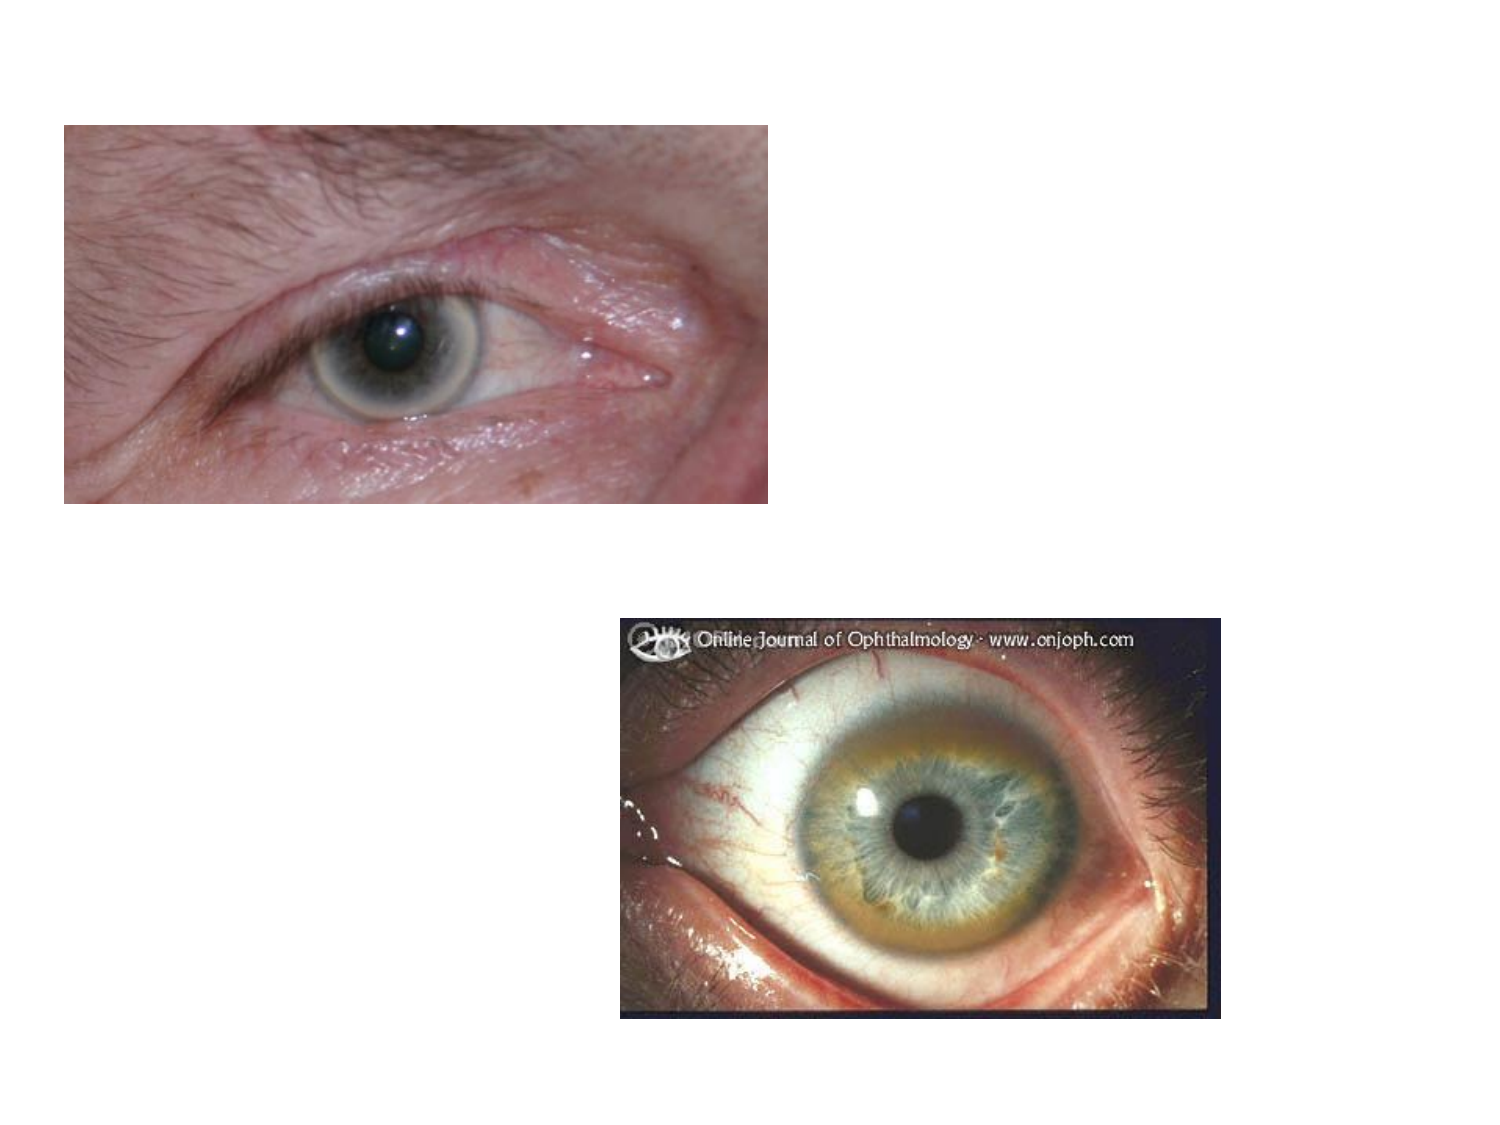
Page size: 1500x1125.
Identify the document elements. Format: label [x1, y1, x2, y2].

picture [620, 618, 1221, 1019]
picture [64, 125, 769, 504]
